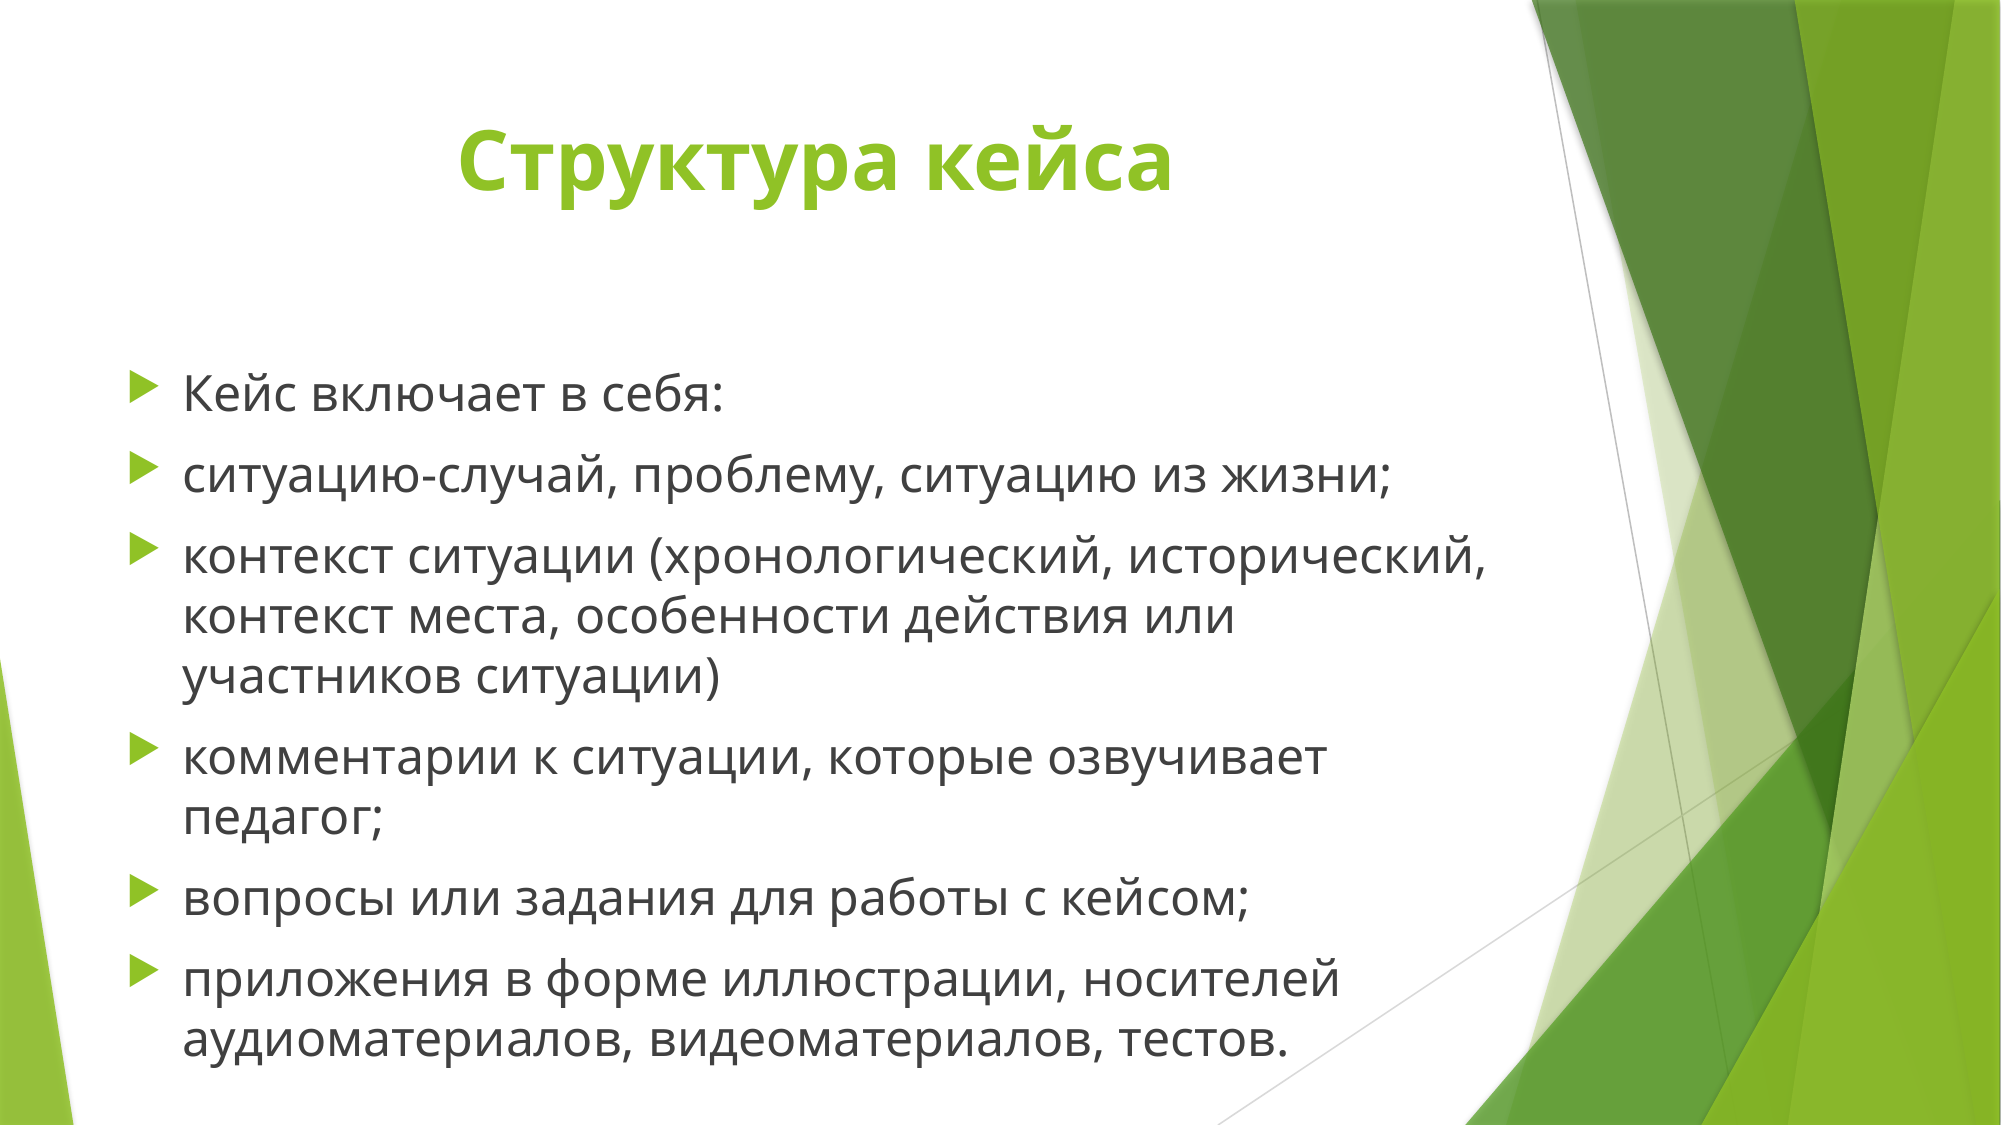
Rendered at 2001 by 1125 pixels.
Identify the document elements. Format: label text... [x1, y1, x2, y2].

list Кейс включает в себя: ситуацию-случай, проблему, ситуацию из жизни; контекст ситуации (хронологический, исторический, контекст места, особенности действия или участников ситуации) комментарии к ситуации, которые озвучивает педагог; вопросы или задания для работы с кейсом; приложения в форме иллюстрации, носителей аудиоматериалов, видеоматериалов, тестов. [111, 354, 1522, 992]
title Структура кейса [111, 99, 1522, 317]
